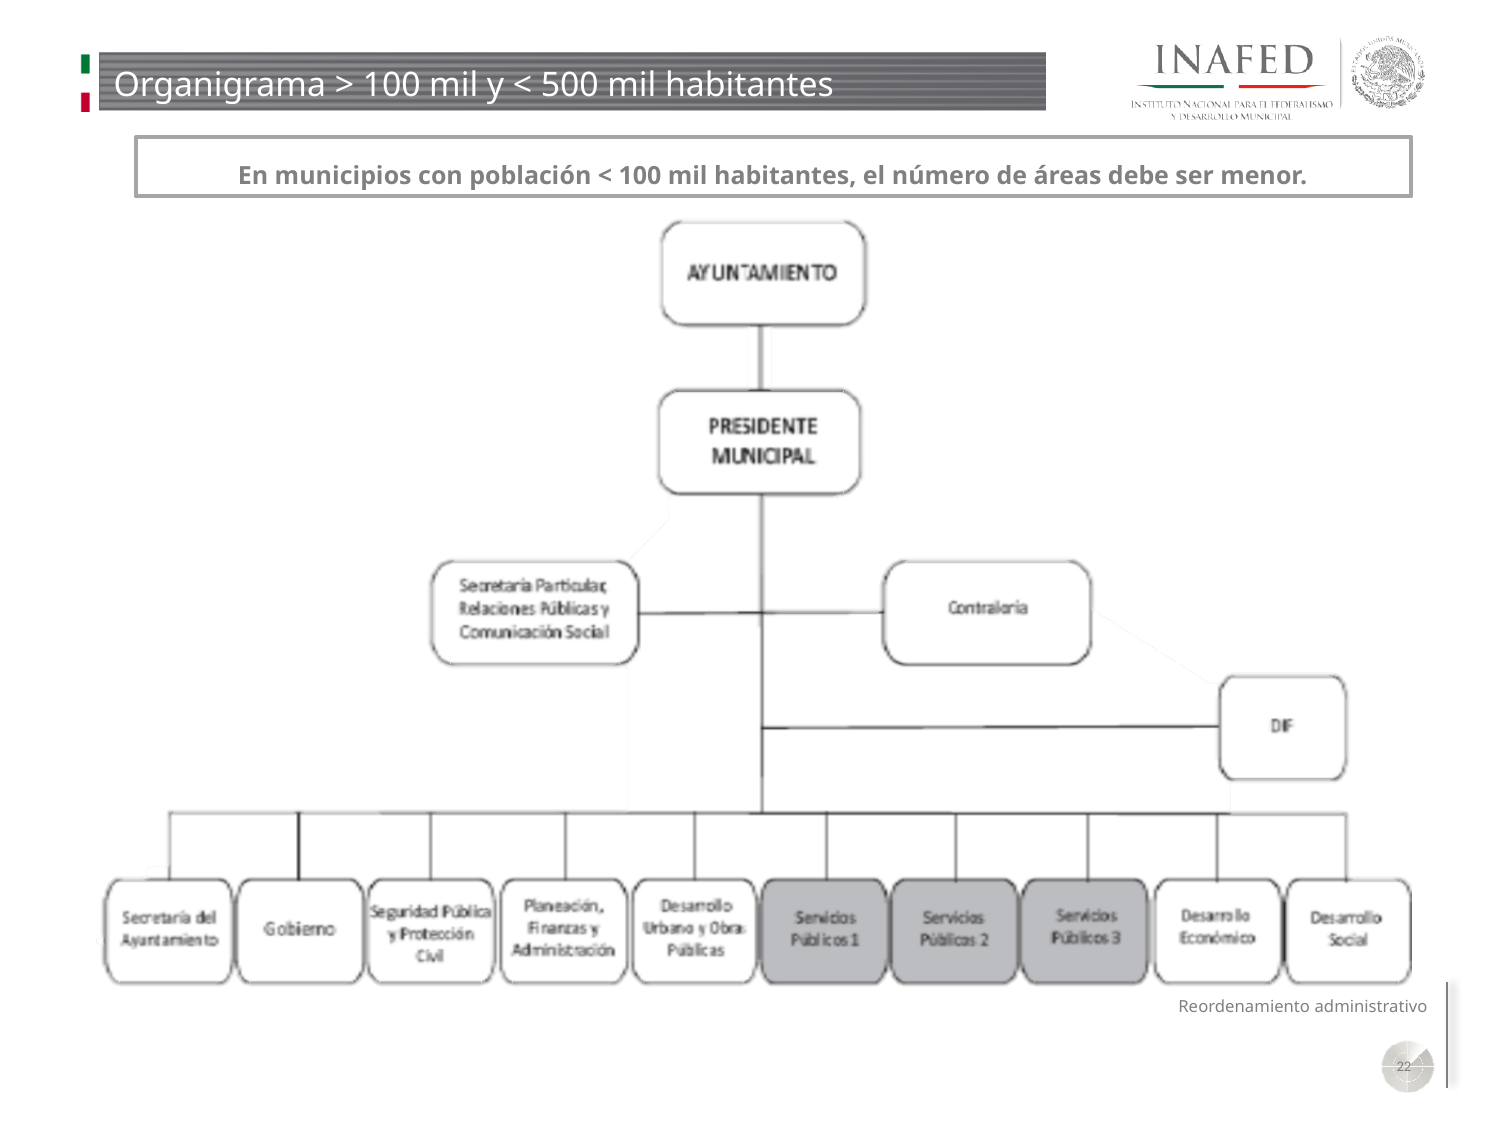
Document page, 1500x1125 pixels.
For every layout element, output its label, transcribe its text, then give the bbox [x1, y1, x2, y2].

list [88, 196, 1412, 1001]
text_box En municipios con población < 100 mil habitantes, el número de áreas debe ser menor. [134, 135, 1413, 196]
picture [77, 45, 1046, 112]
title Organigrama > 100 mil y < 500 mil habitantes [98, 55, 1046, 111]
slide_number 22 [1381, 1035, 1443, 1097]
picture [1128, 35, 1436, 123]
